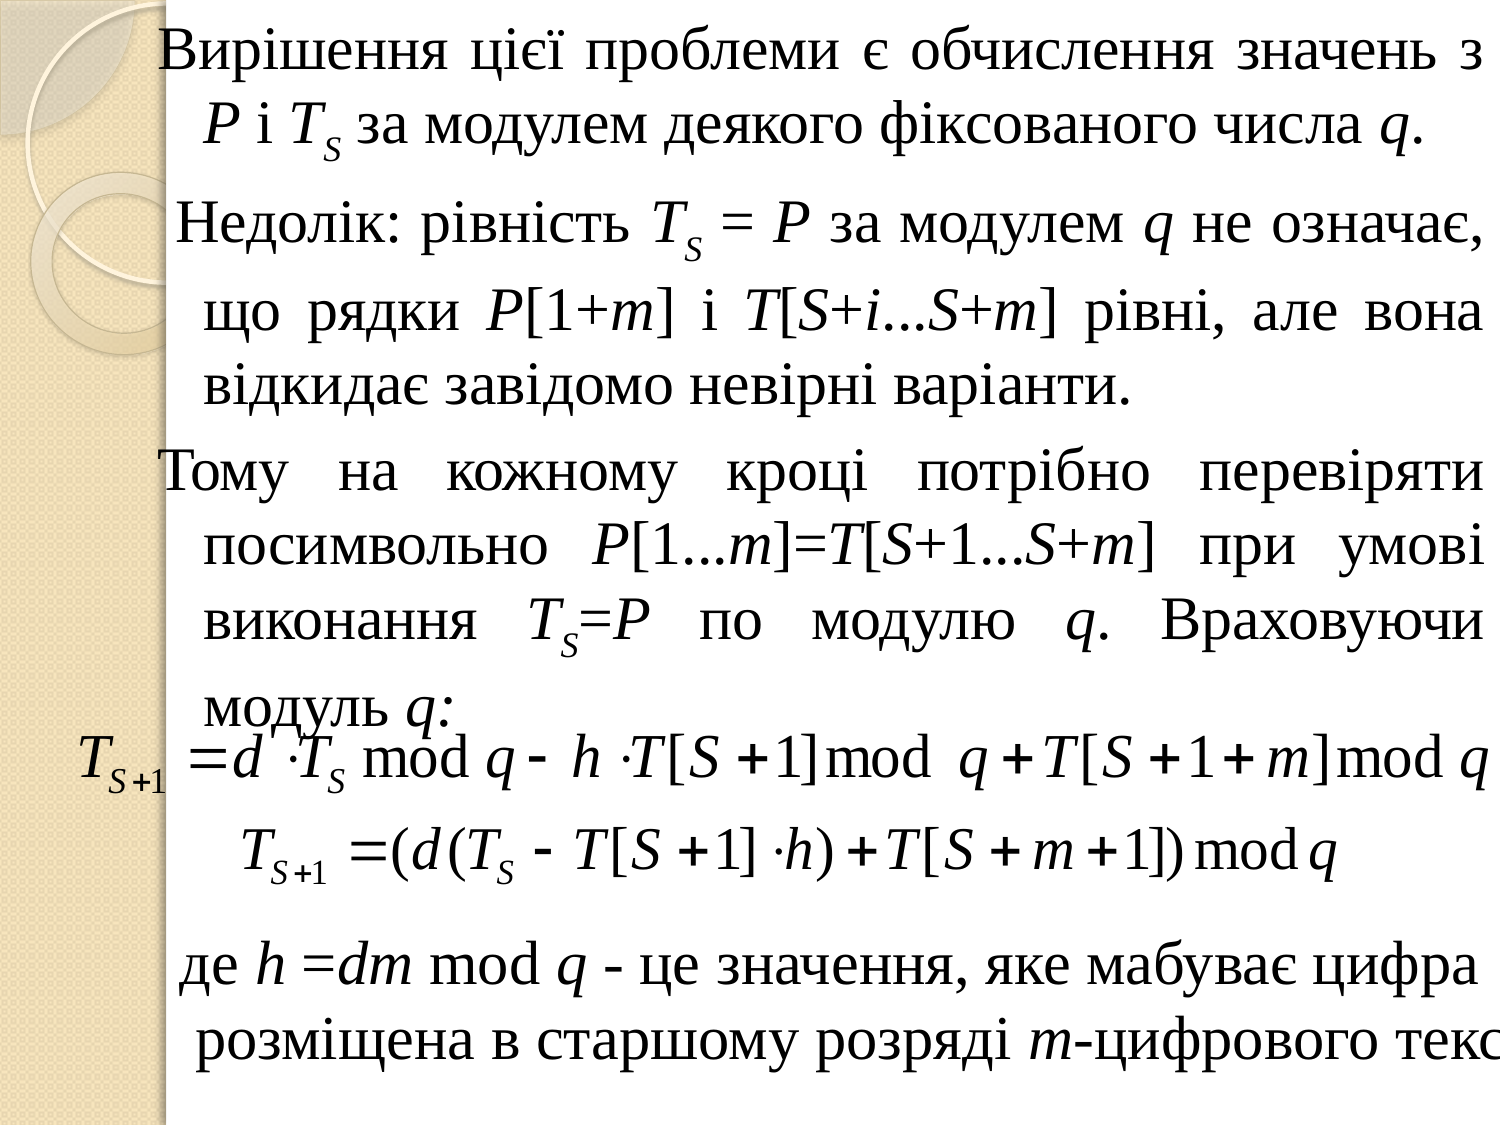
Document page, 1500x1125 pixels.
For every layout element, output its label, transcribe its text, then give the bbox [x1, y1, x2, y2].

text_box де h =dm mod q - це значення, яке мабуває цифра 1, розміщена в старшому розряді m-цифрового тексту. [164, 914, 1500, 1080]
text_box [70, 714, 1500, 809]
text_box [234, 808, 1348, 900]
list Вирішення цієї проблеми є обчислення значень з P і TS за модулем деякого фіксованого числа q. Недолік: рівність TS = Р за модулем q не означає, що рядки Р[1+m] і Т[S+і...S+m] рівні, але вона відкидає завідомо невірні варіанти. Тому на кожному кроці потрібно перевіряти посимвольно Р[1...m]=Т[S+1...S+m] при умові виконання ТS=Р по модулю q. Враховуючи модуль q: [128, 1, 1500, 712]
